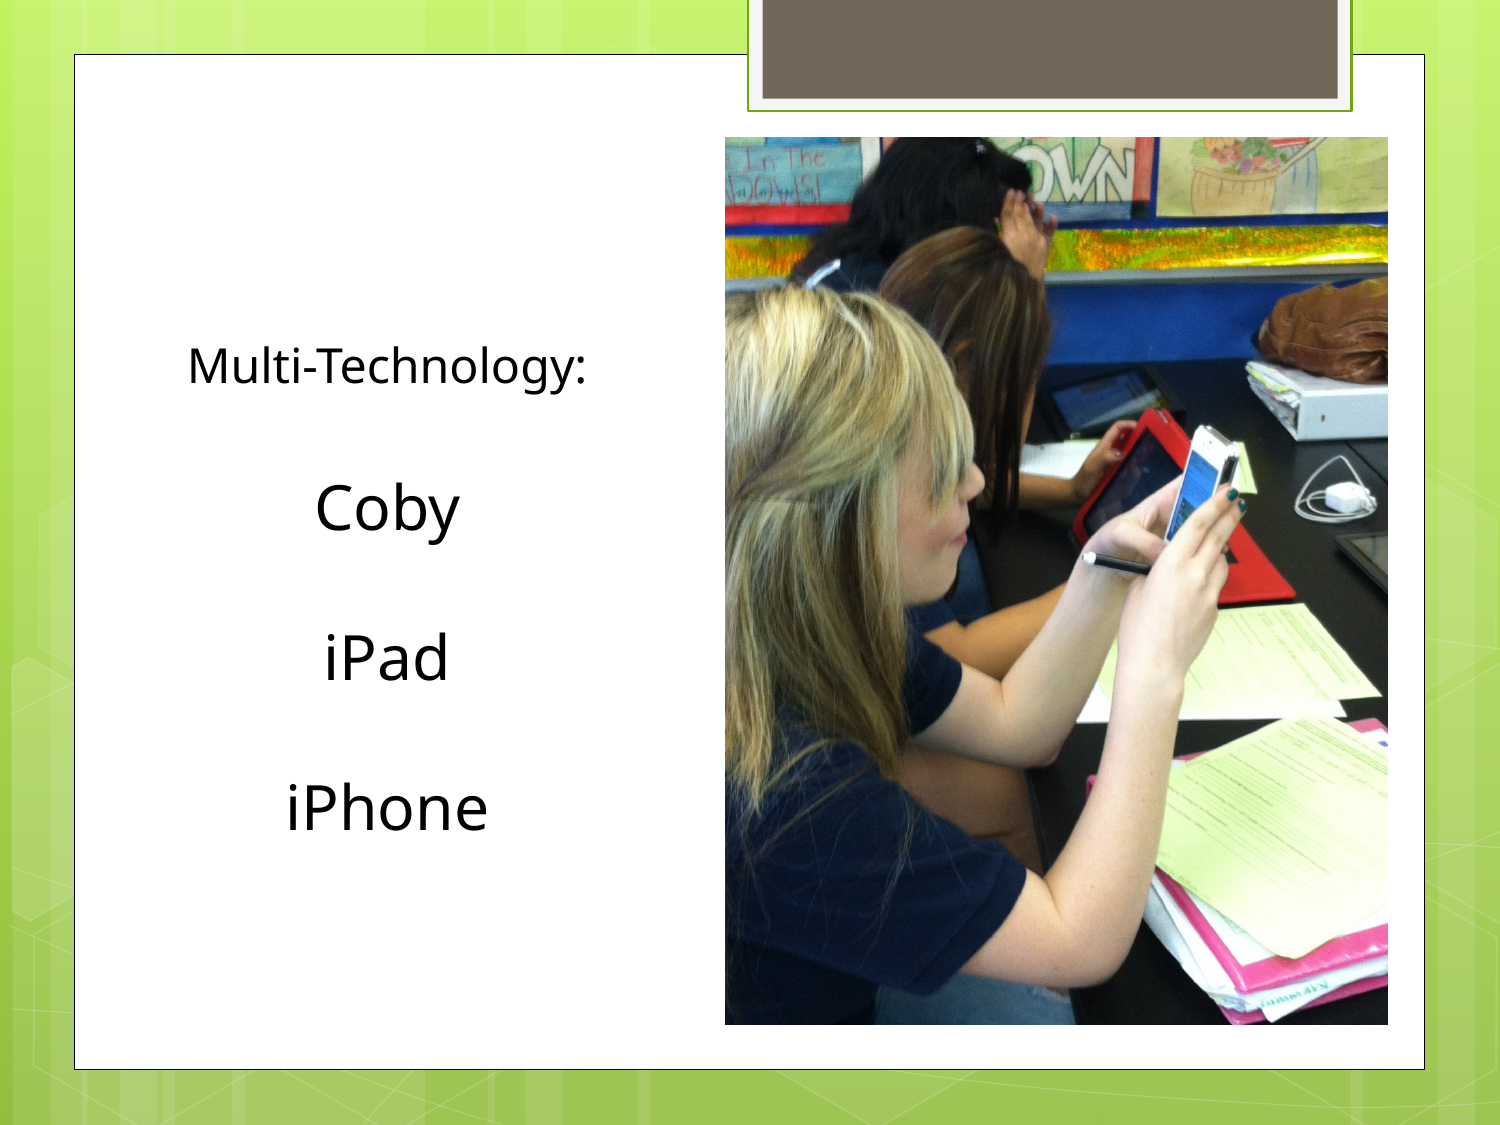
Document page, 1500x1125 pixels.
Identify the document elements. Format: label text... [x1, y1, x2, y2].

title Multi-Technology: Coby iPad iPhone [99, 168, 675, 925]
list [724, 137, 1389, 1026]
